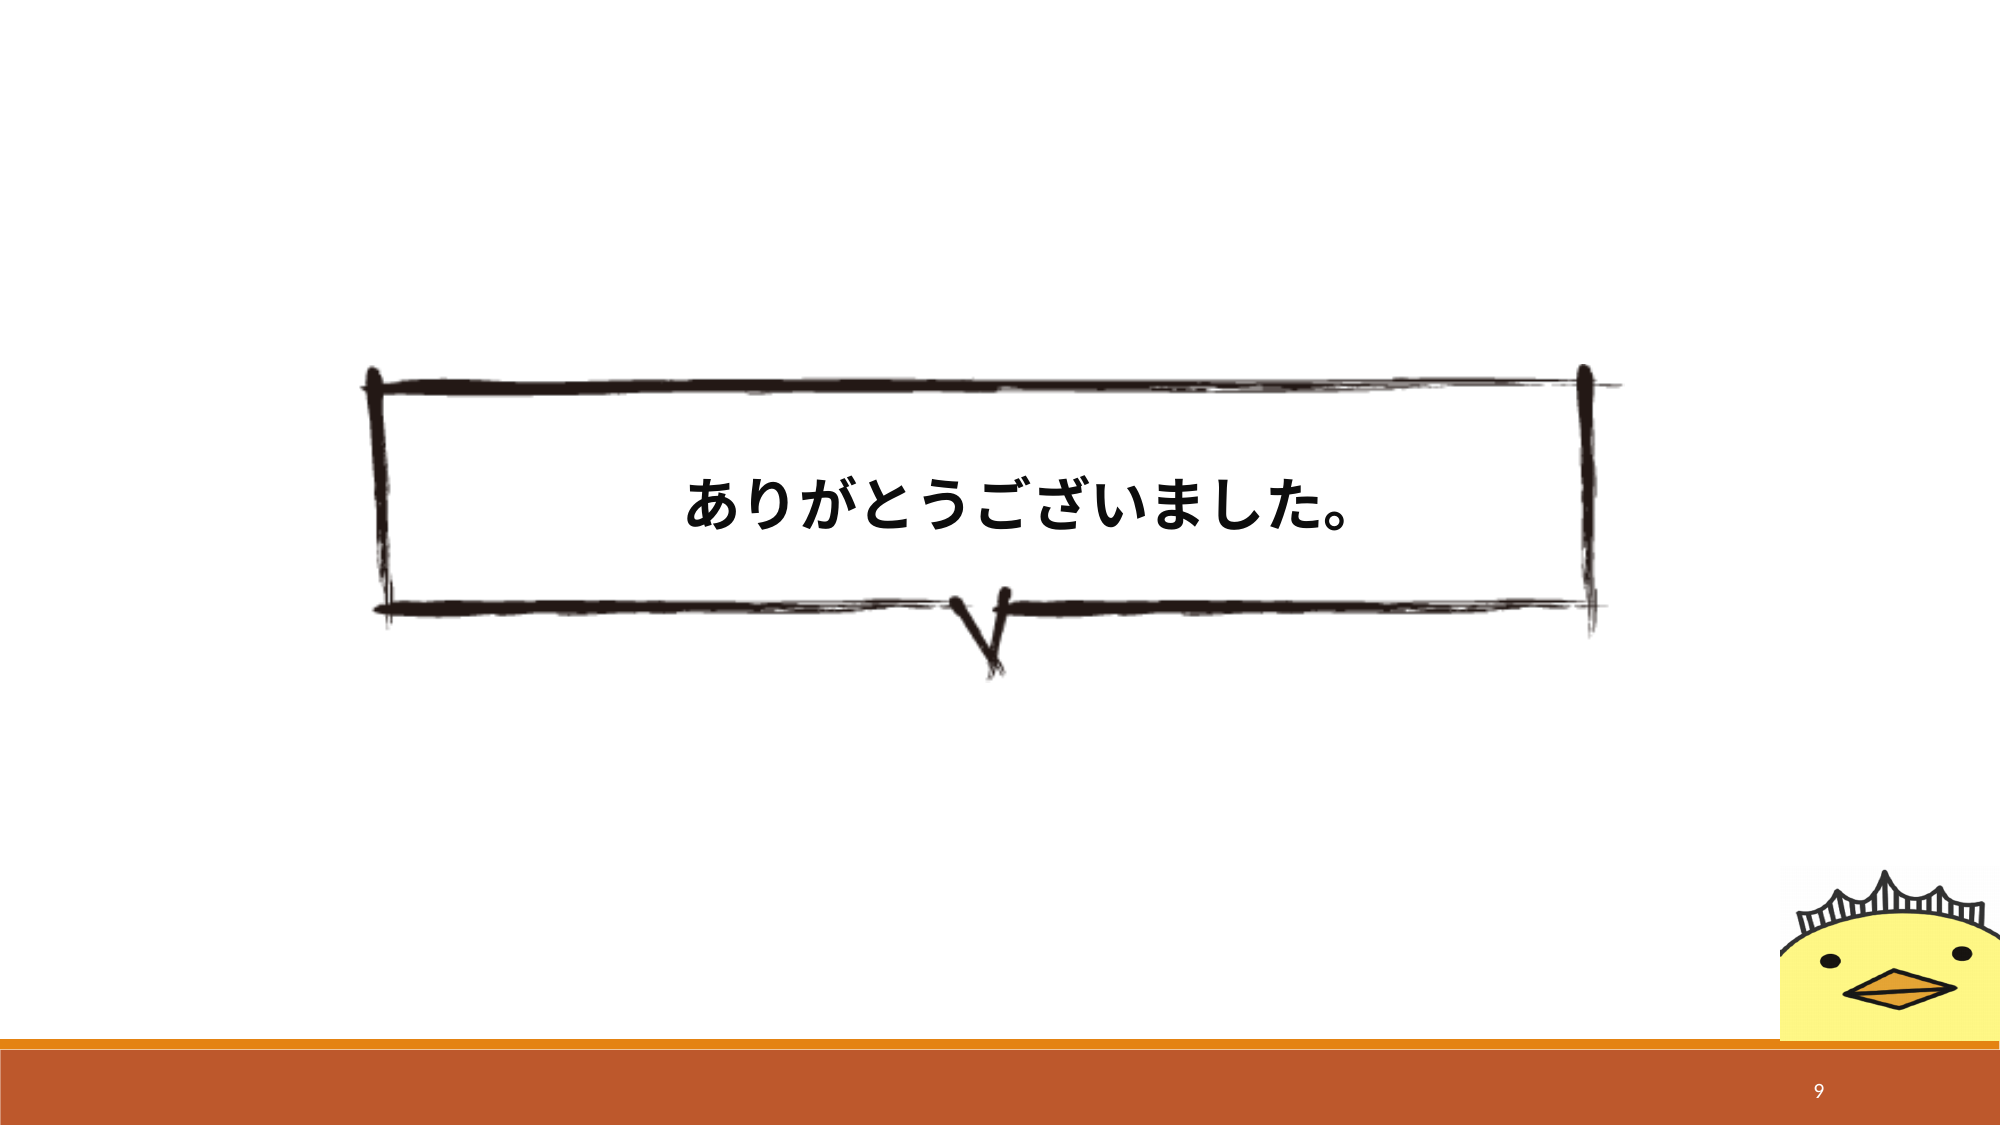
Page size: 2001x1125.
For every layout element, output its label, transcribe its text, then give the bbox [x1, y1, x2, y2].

picture [1779, 865, 2000, 1041]
picture [358, 364, 1625, 684]
slide_number 9 [1624, 1059, 1840, 1120]
